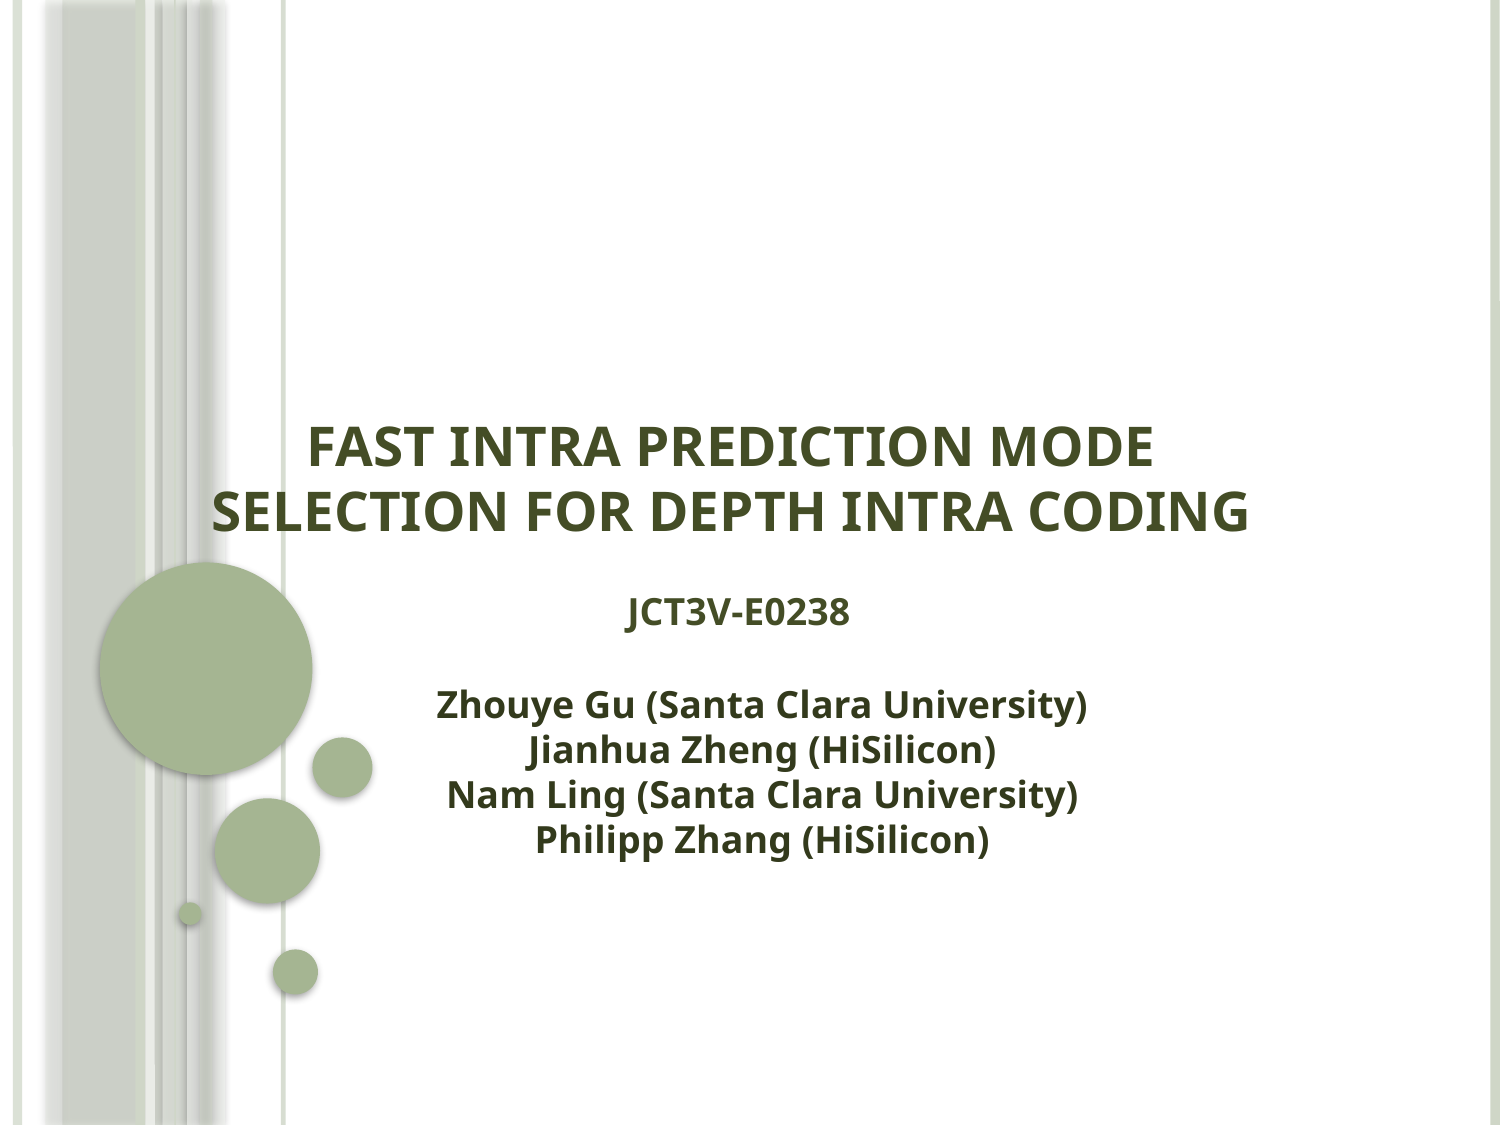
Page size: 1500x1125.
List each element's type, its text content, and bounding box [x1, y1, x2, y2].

text_box Zhouye Gu (Santa Clara University) Jianhua Zheng (HiSilicon) Nam Ling (Santa Clara University) Philipp Zhang (HiSilicon) [324, 673, 1200, 868]
title Fast Intra Prediction Mode Selection for Depth Intra Coding [150, 337, 1313, 550]
text_box JCT3V-E0238 [612, 580, 963, 638]
